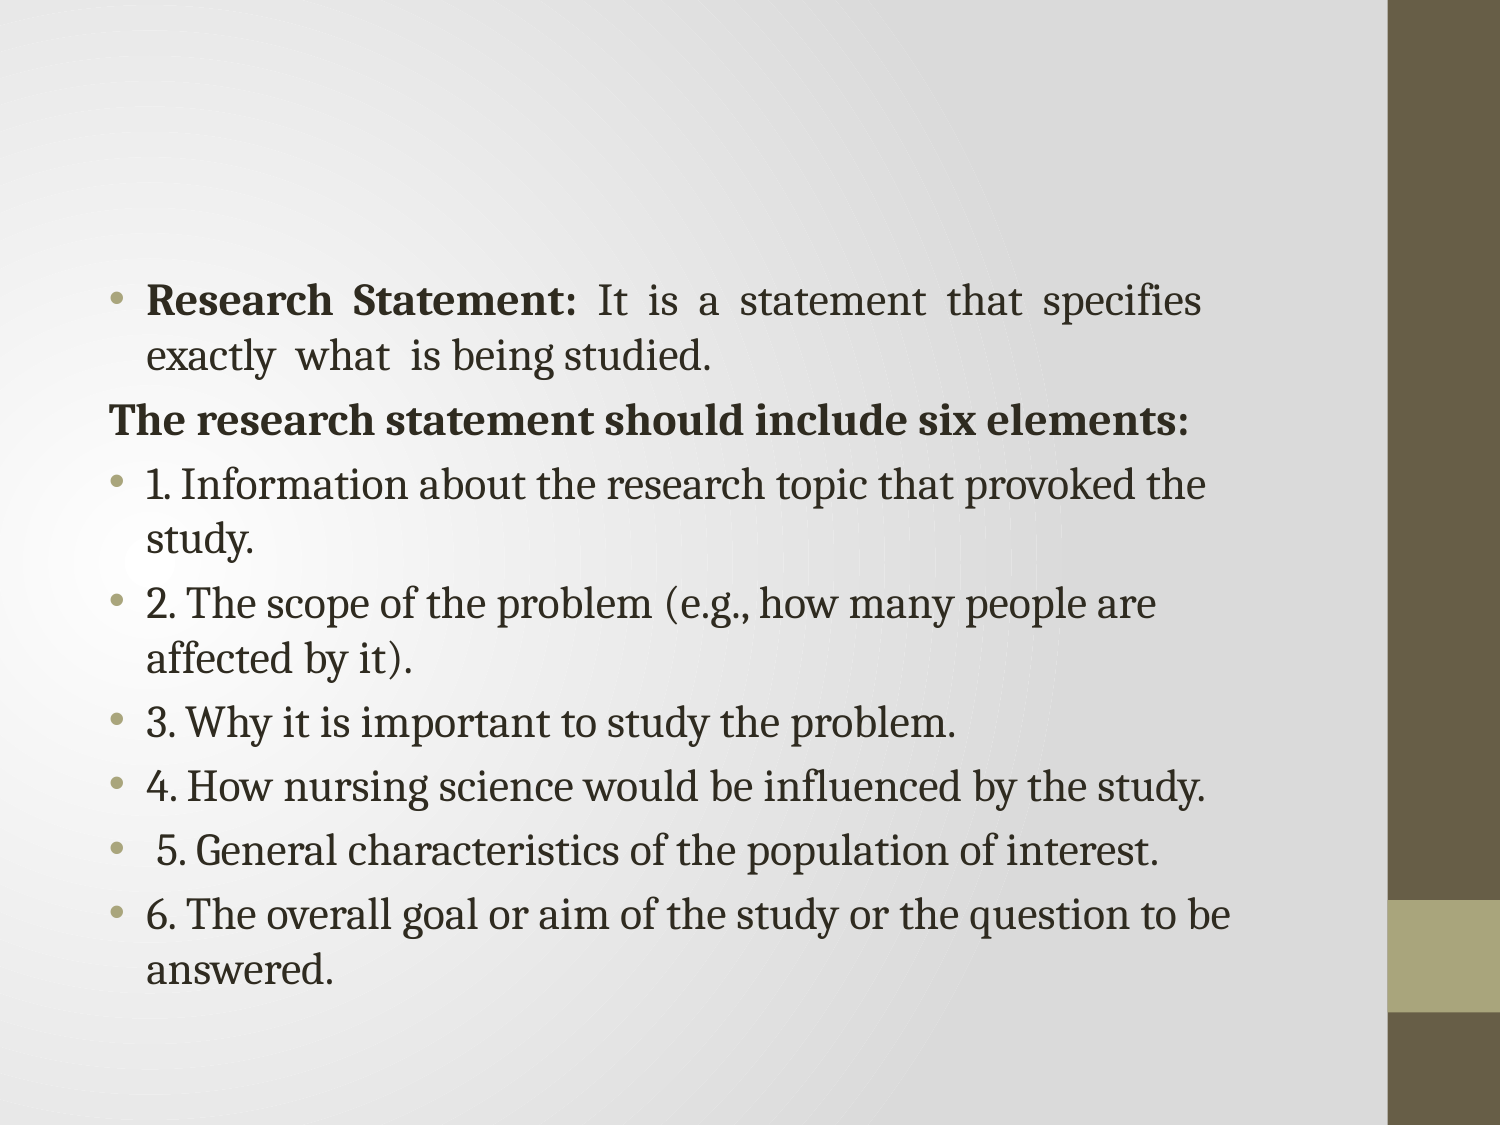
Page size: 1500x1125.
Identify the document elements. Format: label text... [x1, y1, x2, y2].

list Research Statement: It is a statement that specifies exactly what is being studied. The research statement should include six elements: 1. Information about the research topic that provoked the study. 2. The scope of the problem (e.g., how many people are affected by it). 3. Why it is important to study the problem. 4. How nursing science would be influenced by the study. 5. General characteristics of the population of interest. 6. The overall goal or aim of the study or the question to be answered. [75, 262, 1325, 1050]
